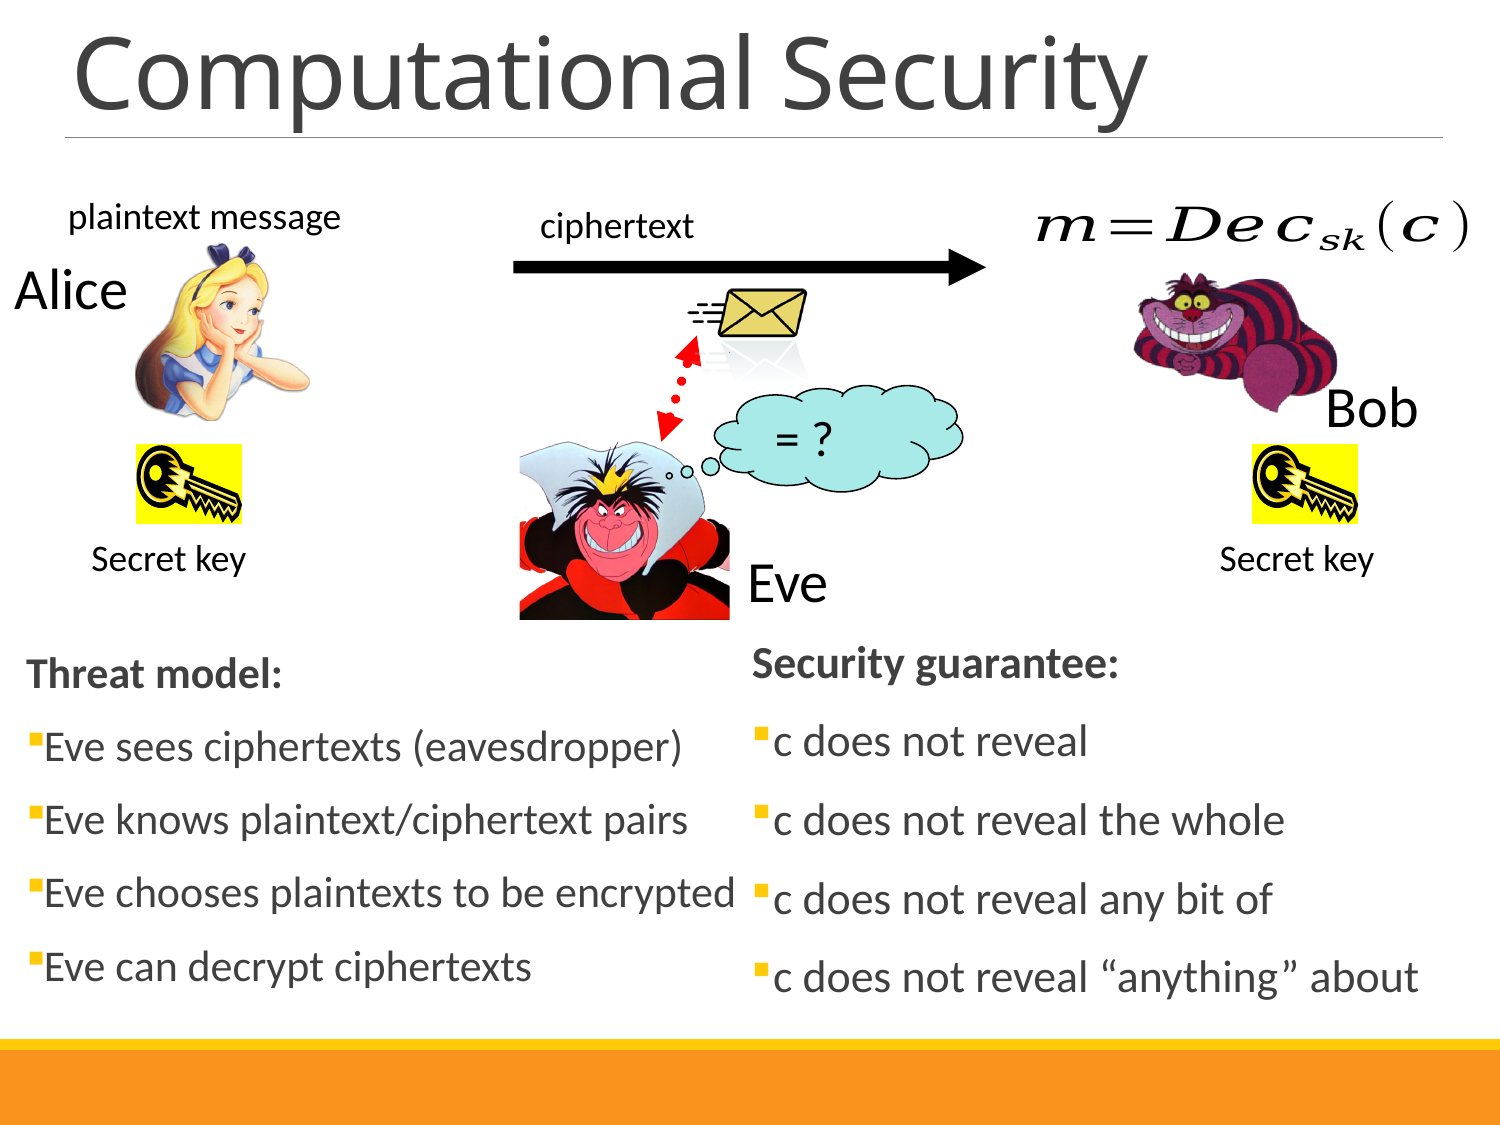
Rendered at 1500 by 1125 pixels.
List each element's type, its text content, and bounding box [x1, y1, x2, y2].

picture [135, 242, 311, 422]
title Computational Security [56, 5, 1362, 138]
picture [135, 443, 243, 525]
text_box Bob [1310, 361, 1500, 447]
picture [1127, 266, 1340, 418]
text_box Threat model: Eve sees ciphertexts (eavesdropper) Eve knows plaintext/ciphertext pairs Eve chooses plaintexts to be encrypted Eve can decrypt ciphertexts [26, 643, 740, 1048]
picture [1251, 443, 1359, 525]
text_box Alice [0, 243, 134, 329]
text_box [512, 254, 987, 398]
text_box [519, 406, 881, 623]
